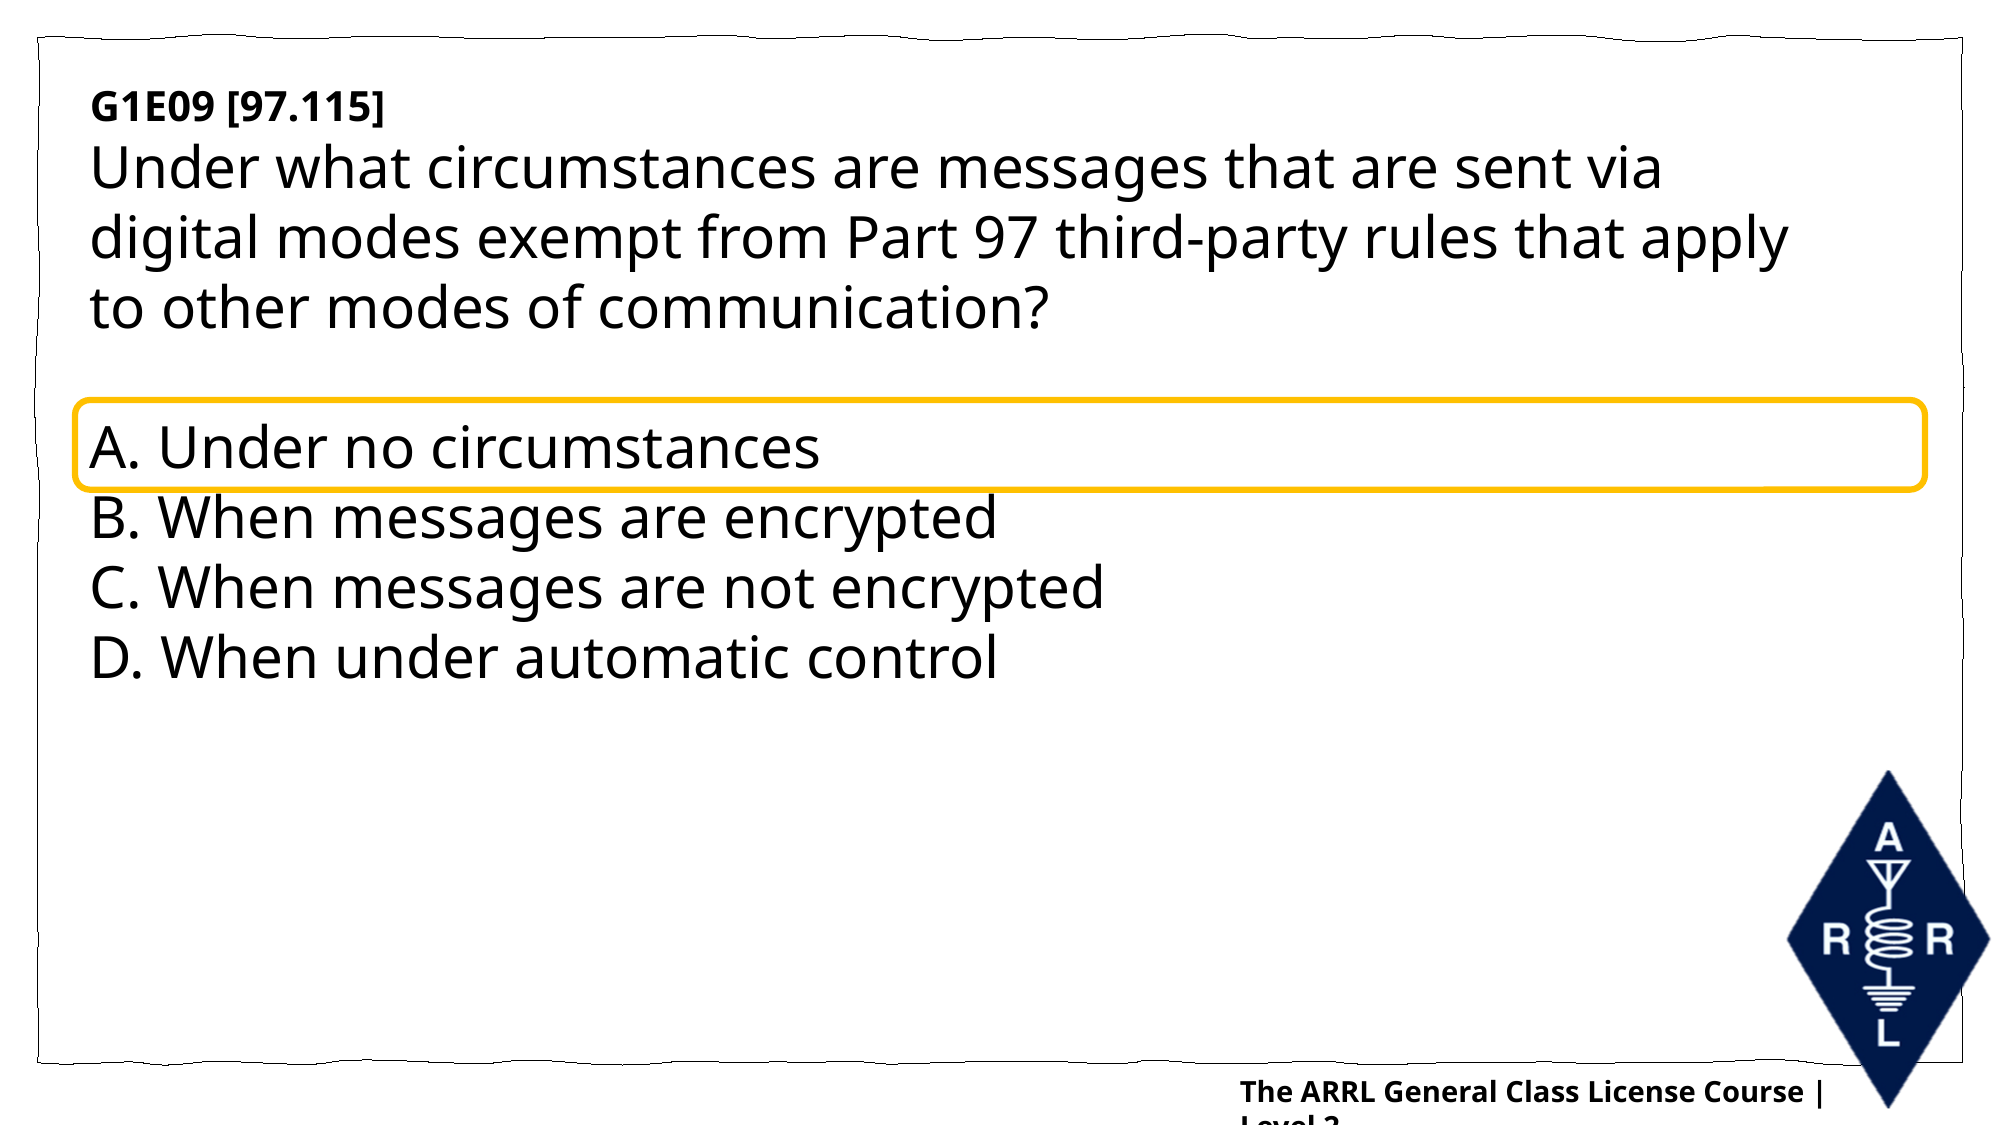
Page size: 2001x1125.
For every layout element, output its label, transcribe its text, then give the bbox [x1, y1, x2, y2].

picture [1773, 752, 1999, 1125]
text_box G1E09 [97.115] Under what circumstances are messages that are sent via digital modes exempt from Part 97 third-party rules that apply to other modes of communication? A. Under no circumstances B. When messages are encrypted C. When messages are not encrypted D. When under automatic control [75, 72, 1850, 407]
text_box G1E09 [97.115] Under what circumstances are messages that are sent via digital modes exempt from Part 97 third-party rules that apply to other modes of communication? A. Under no circumstances B. When messages are encrypted C. When messages are not encrypted D. When under automatic control [75, 483, 1850, 698]
text_box [73, 398, 1927, 491]
